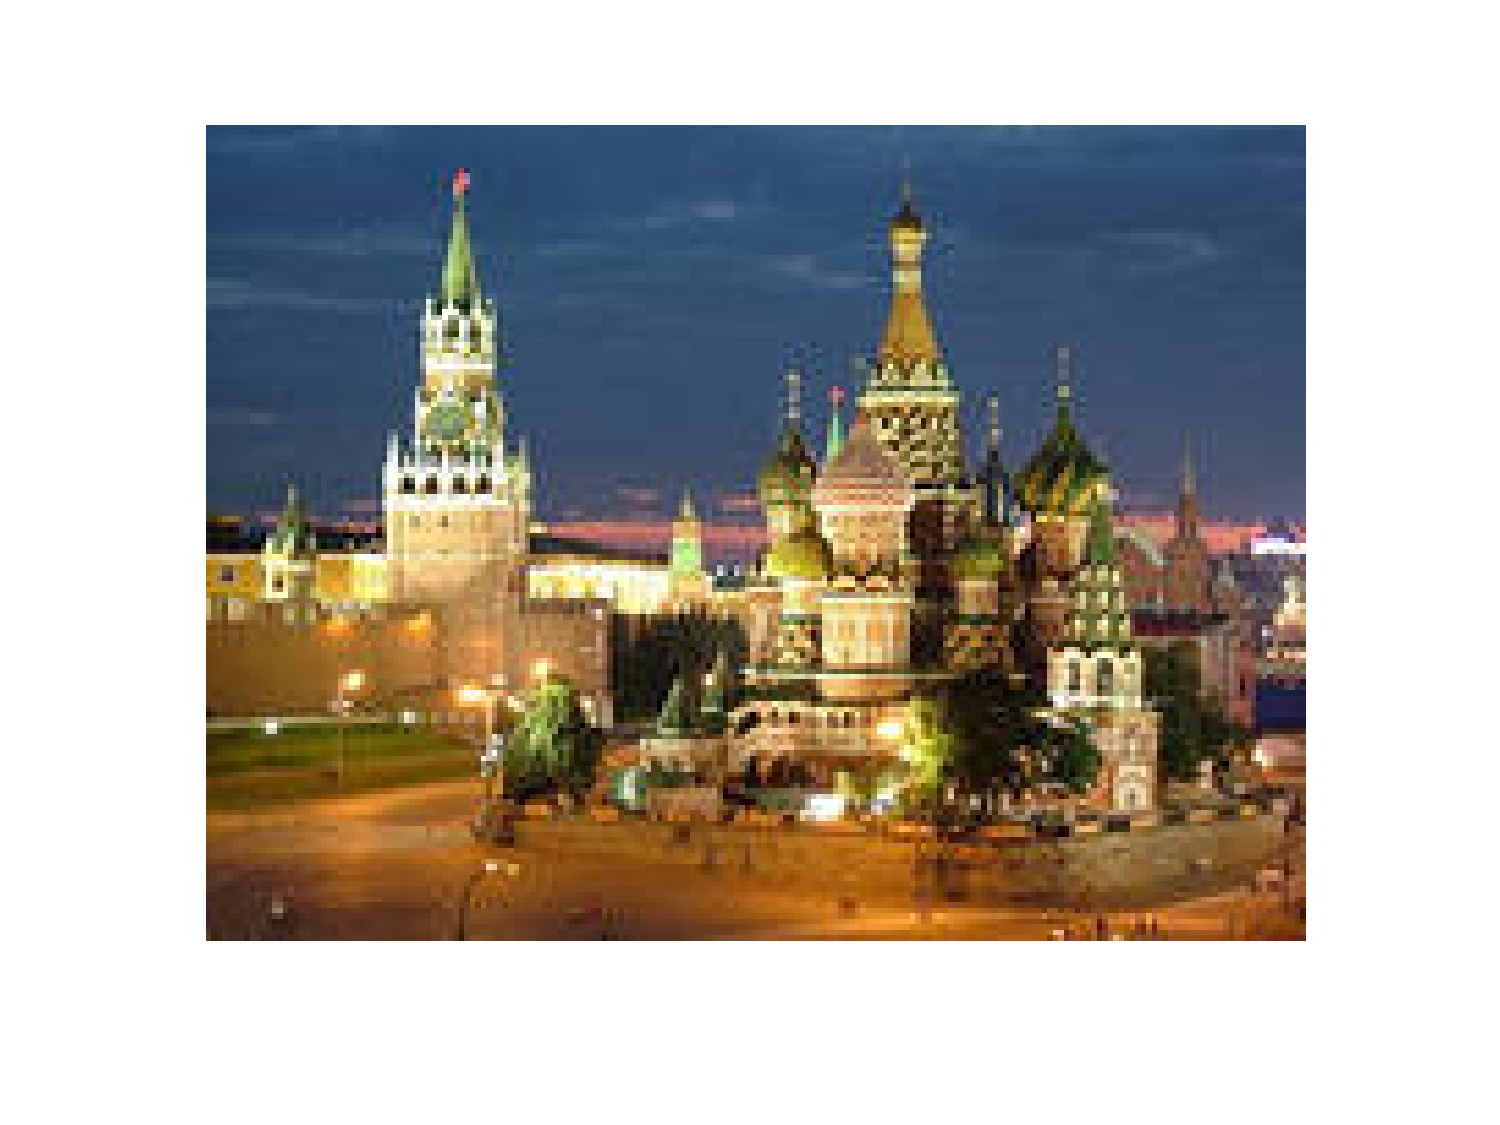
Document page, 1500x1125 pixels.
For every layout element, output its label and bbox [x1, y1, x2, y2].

picture [206, 125, 1306, 941]
